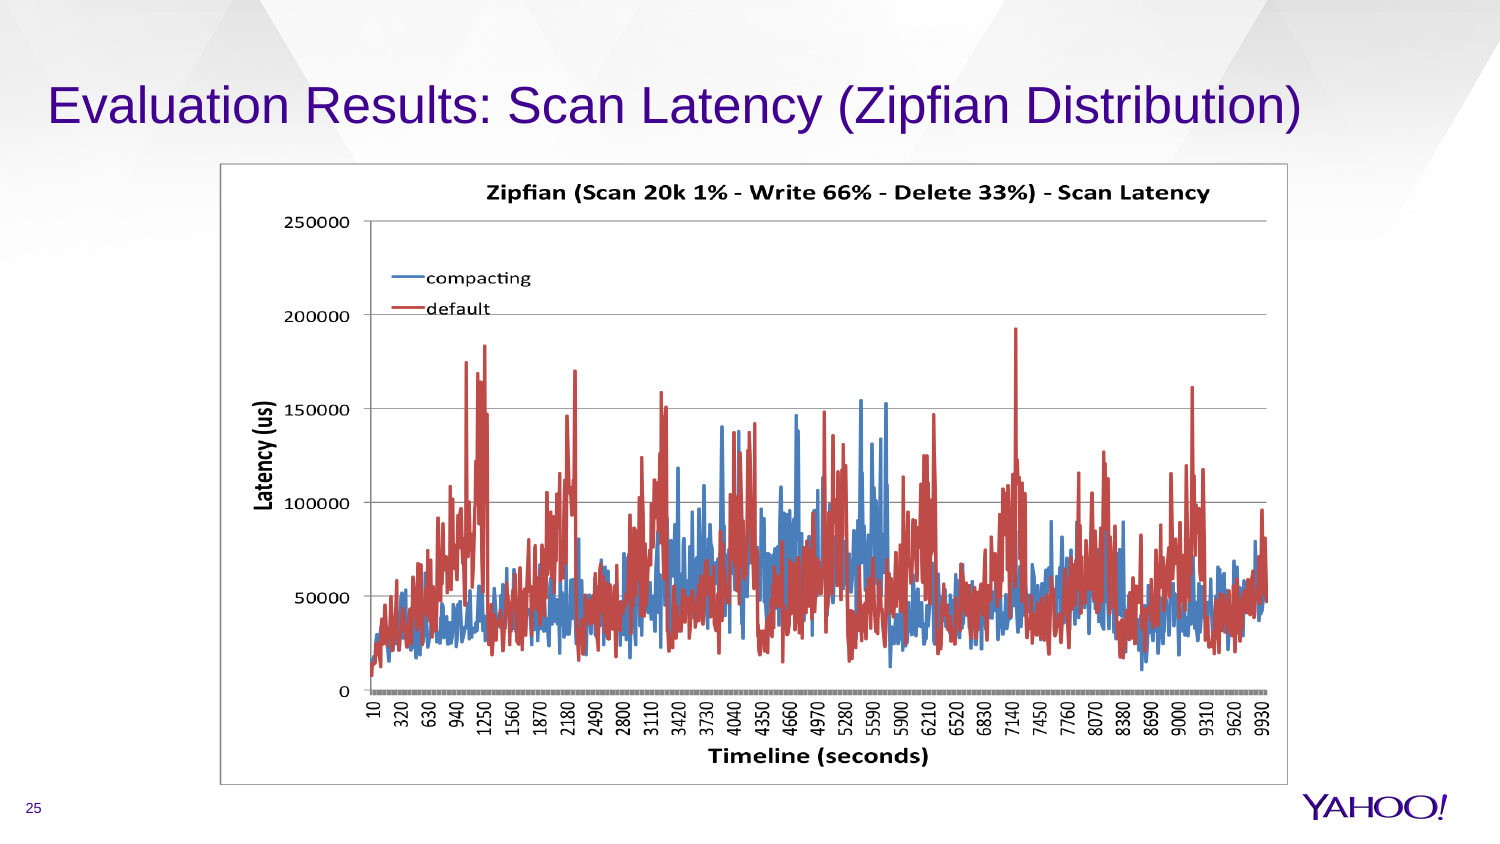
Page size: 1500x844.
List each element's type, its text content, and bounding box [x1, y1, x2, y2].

title Evaluation Results: Scan Latency (Zipfian Distribution) [46, 71, 1446, 206]
slide_number 25 [5, 784, 62, 830]
picture [0, 0, 1500, 844]
